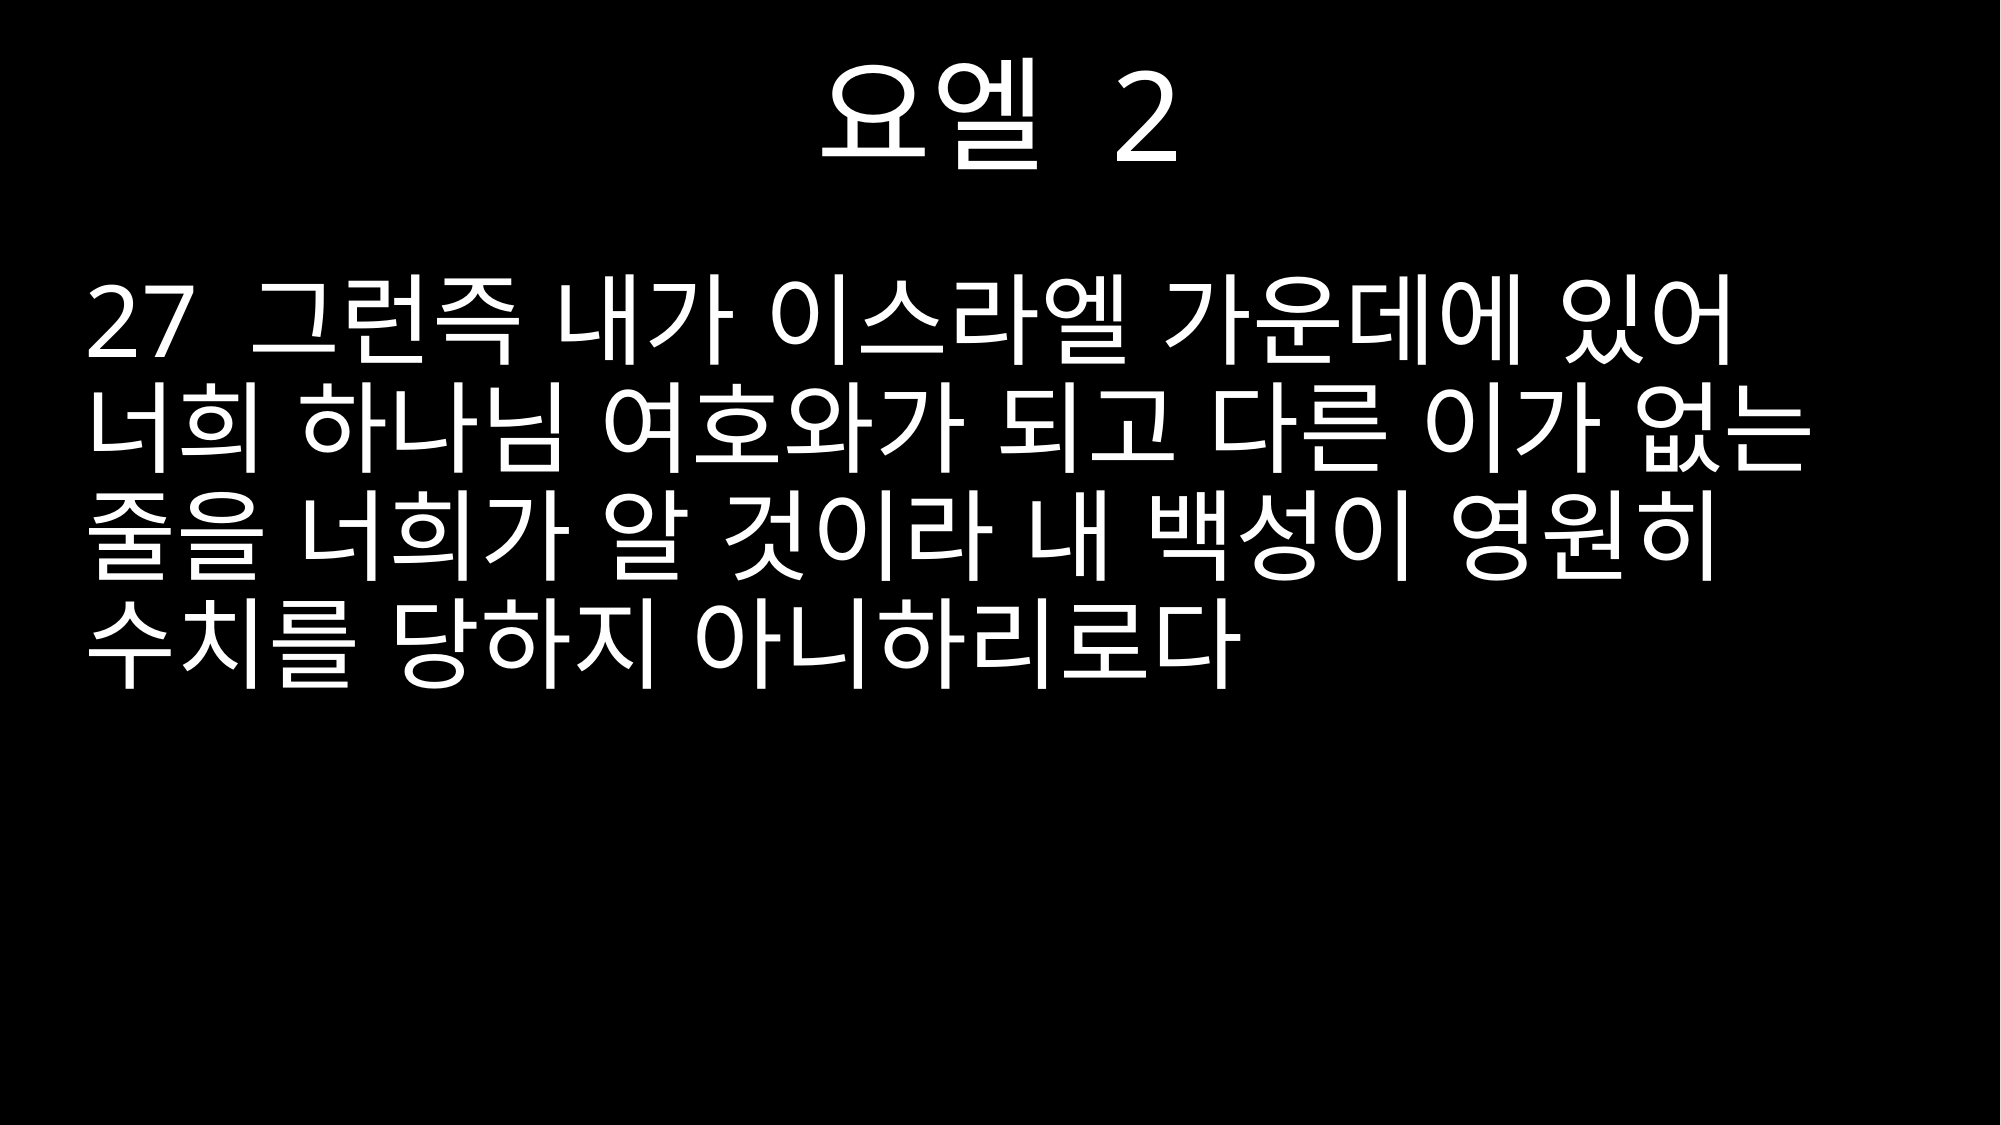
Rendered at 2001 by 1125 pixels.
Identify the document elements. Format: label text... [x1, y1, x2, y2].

footer 요엘 2 [0, 32, 2000, 192]
list 27 그런즉 내가 이스라엘 가운데에 있어 너희 하나님 여호와가 되고 다른 이가 없는 줄을 너희가 알 것이라 내 백성이 영원히 수치를 당하지 아니하리로다 [69, 263, 1953, 423]
picture [0, 0, 2001, 1125]
